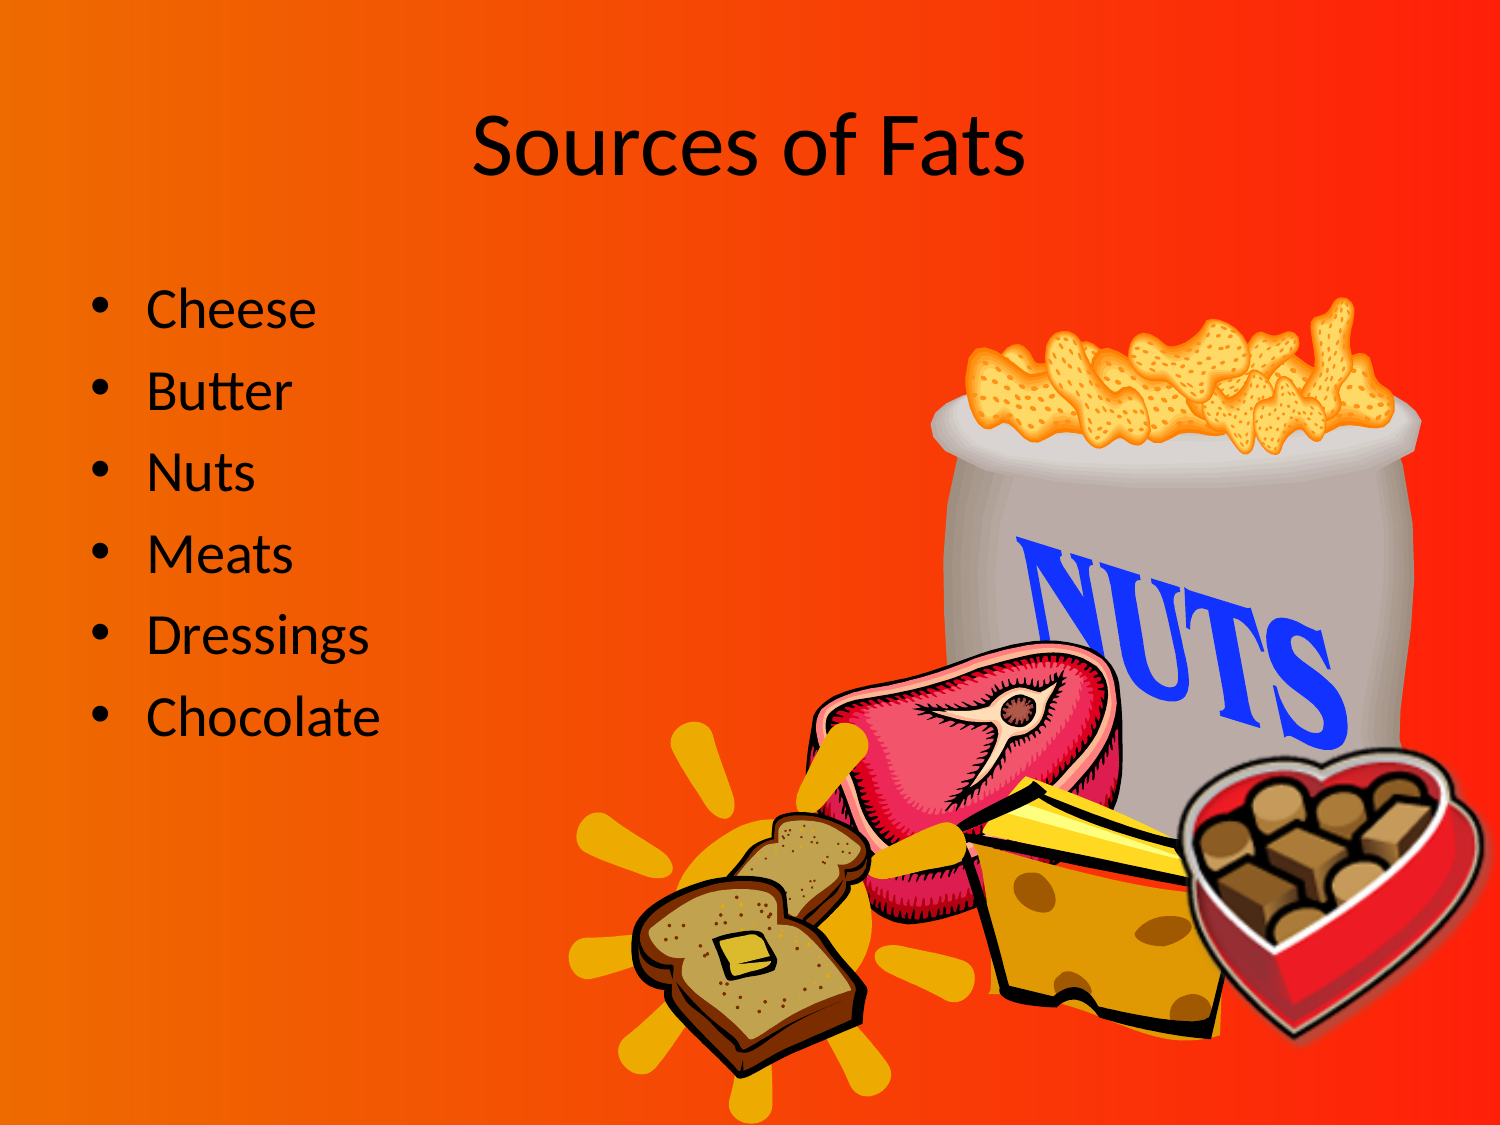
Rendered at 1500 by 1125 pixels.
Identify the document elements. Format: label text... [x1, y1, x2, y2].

picture [567, 285, 1500, 1125]
title Sources of Fats [75, 45, 1425, 233]
list Cheese Butter Nuts Meats Dressings Chocolate [75, 262, 738, 1005]
